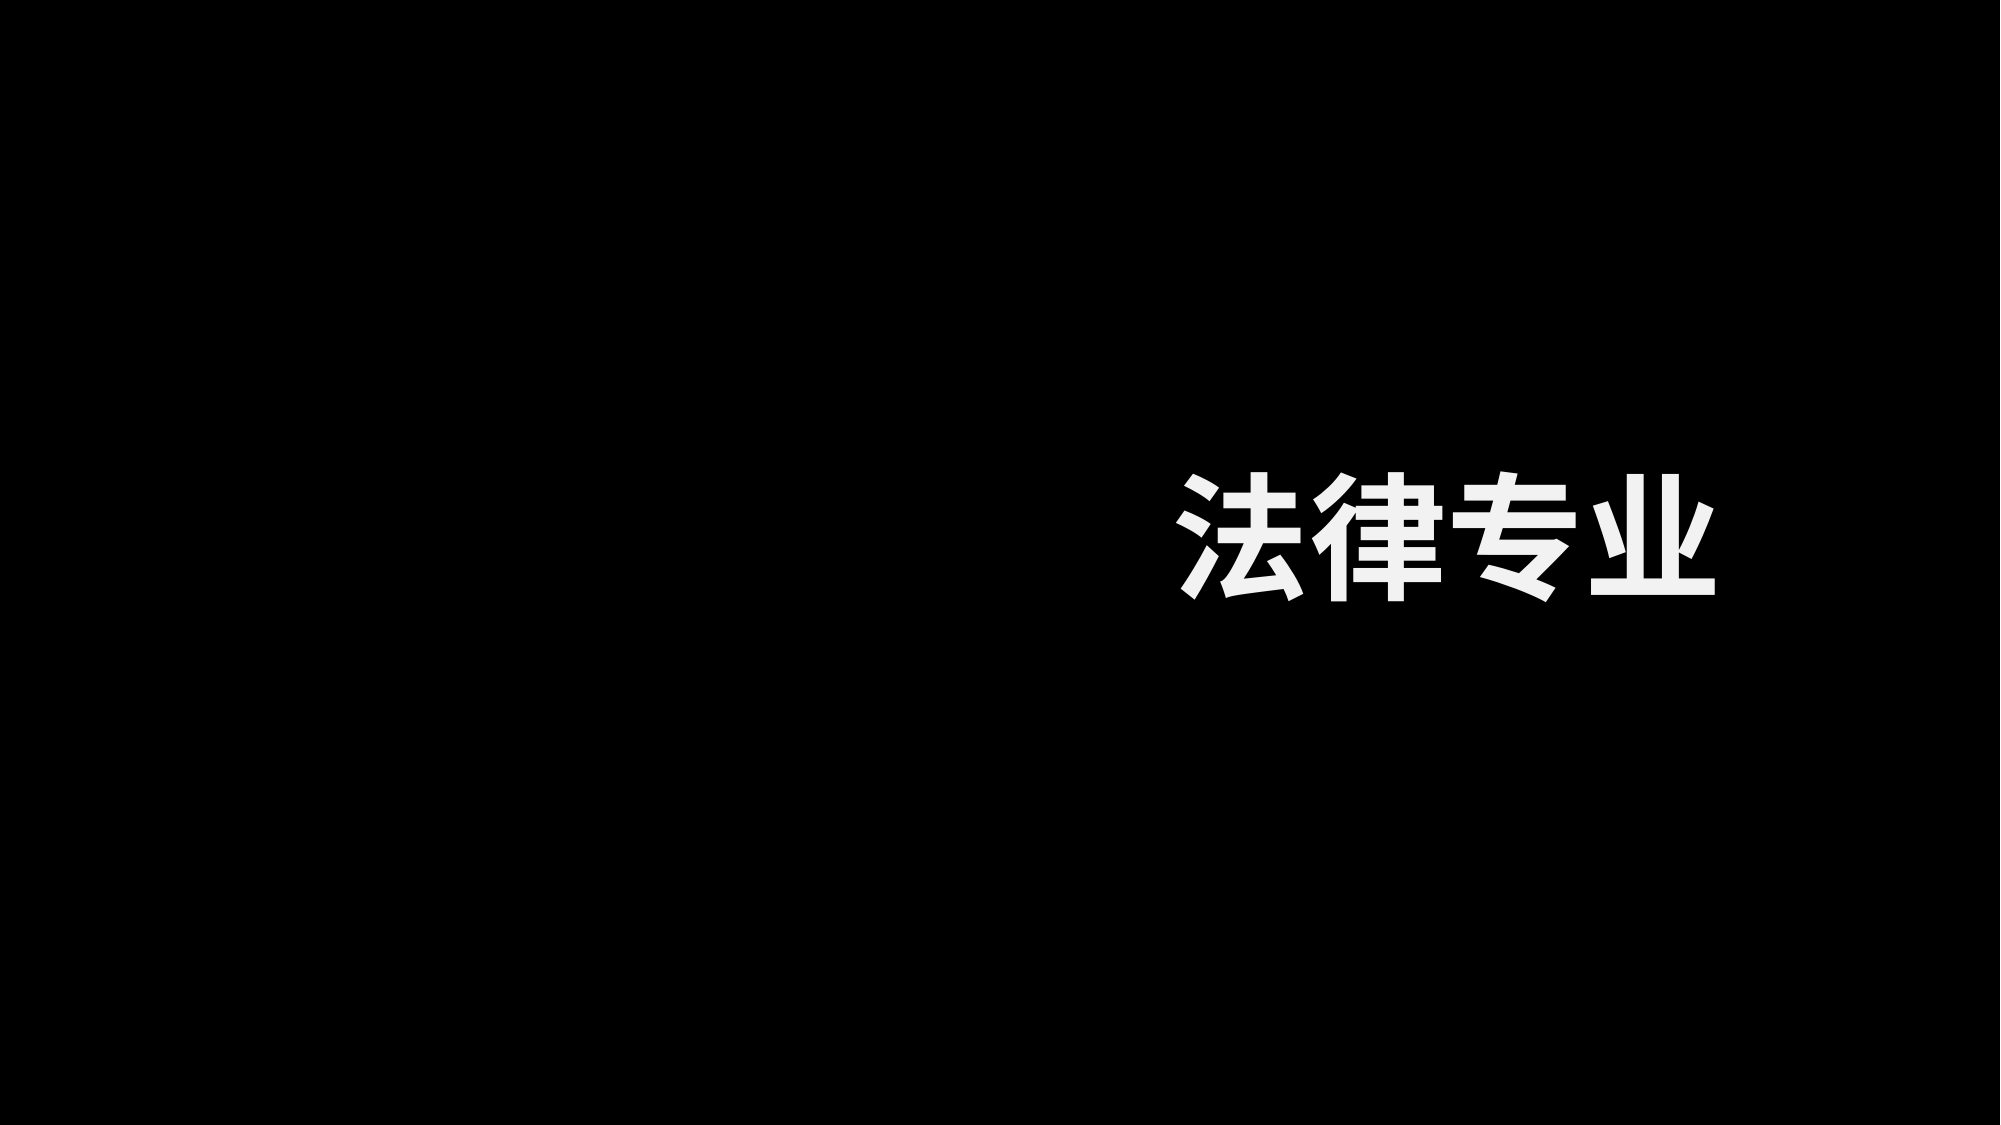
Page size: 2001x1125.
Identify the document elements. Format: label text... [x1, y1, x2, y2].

text_box 法律专业 [1171, 452, 1722, 618]
